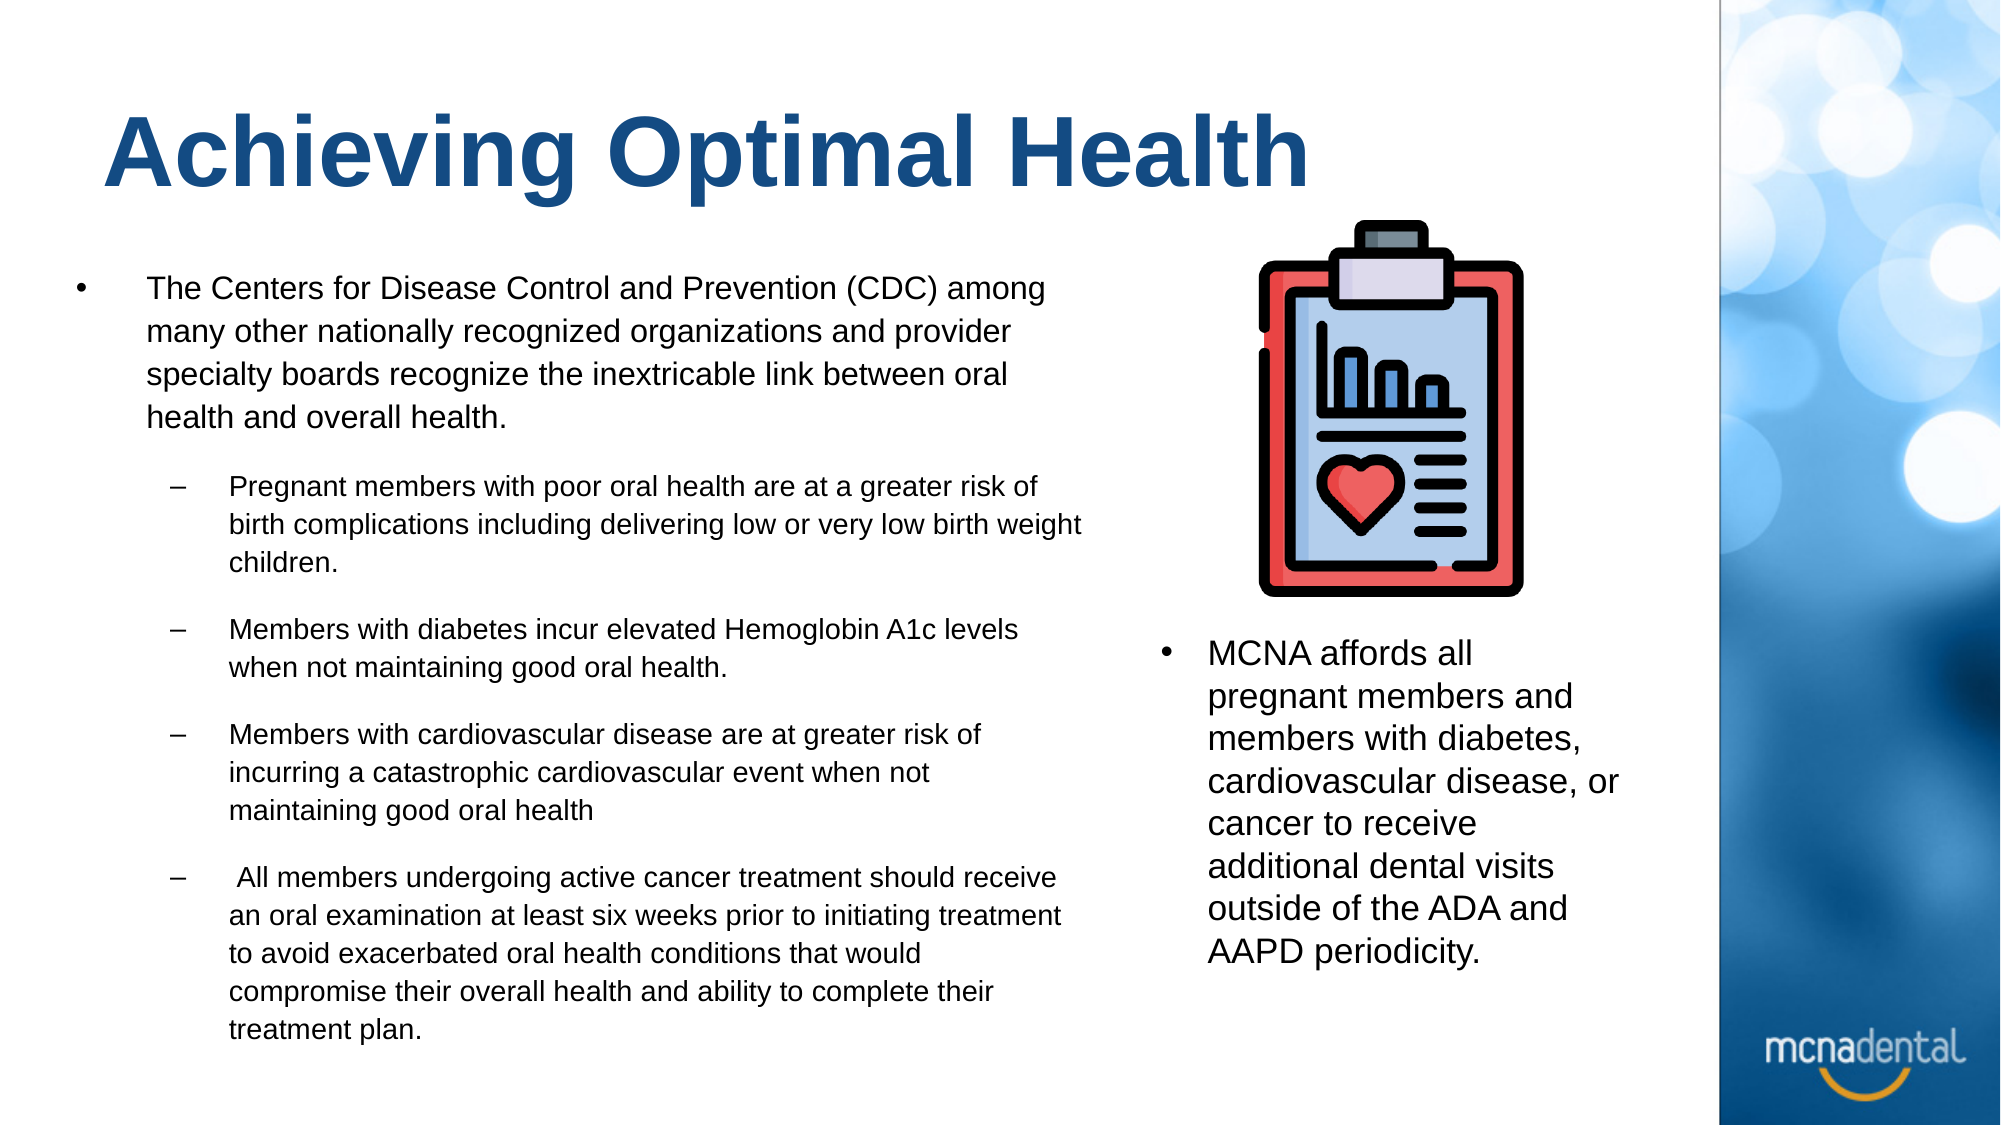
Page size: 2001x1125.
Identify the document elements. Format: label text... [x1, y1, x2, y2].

list The Centers for Disease Control and Prevention (CDC) among many other nationally recognized organizations and provider specialty boards recognize the inextricable link between oral health and overall health. Pregnant members with poor oral health are at a greater risk of birth complications including delivering low or very low birth weight children. Members with diabetes incur elevated Hemoglobin A1c levels when not maintaining good oral health. Members with cardiovascular disease are at greater risk of incurring a catastrophic cardiovascular event when not maintaining good oral health All members undergoing active cancer treatment should receive an oral examination at least six weeks prior to initiating treatment to avoid exacerbated oral health conditions that would compromise their overall health and ability to complete their treatment plan. [60, 255, 1103, 1054]
picture [0, 0, 2001, 1125]
title Achieving Optimal Health [87, 71, 1637, 222]
text_box MCNA affords all pregnant members and members with diabetes, cardiovascular disease, or cancer to receive additional dental visits outside of the ADA and AAPD periodicity. [1145, 622, 1637, 978]
